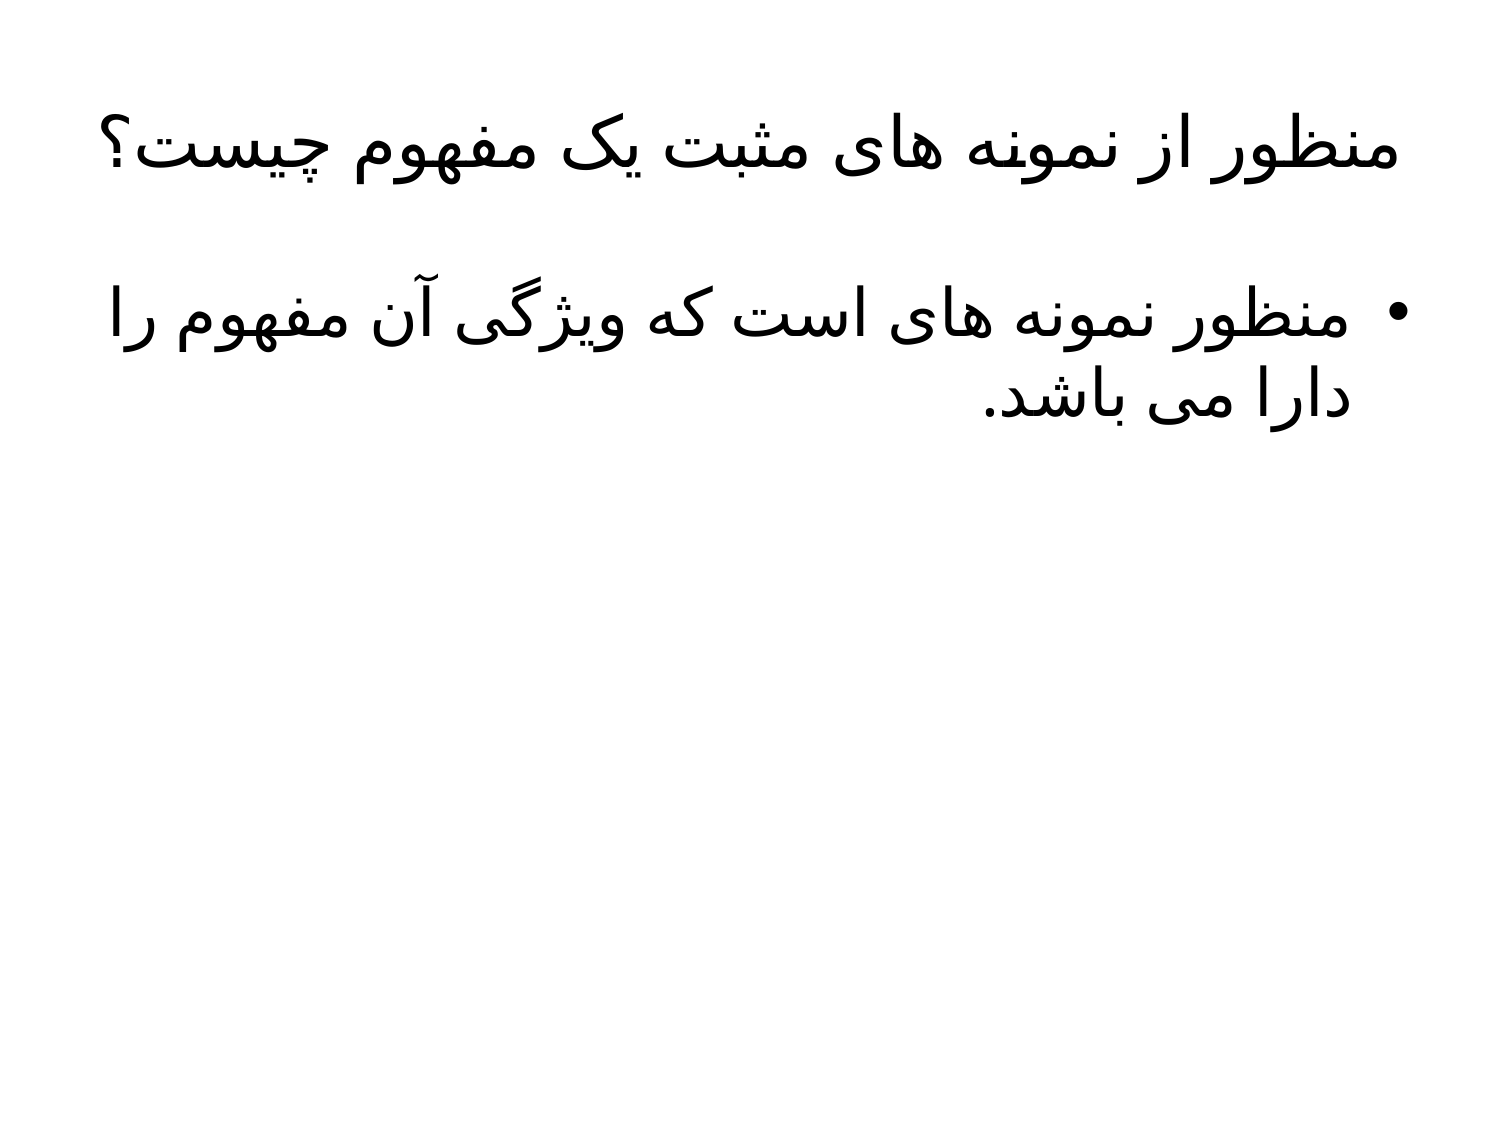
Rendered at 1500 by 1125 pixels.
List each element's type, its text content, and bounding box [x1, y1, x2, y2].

list منظور نمونه های است که ویژگی آن مفهوم را دارا می باشد. [75, 262, 1425, 1005]
title منظور از نمونه های مثبت یک مفهوم چیست؟ [75, 45, 1425, 233]
